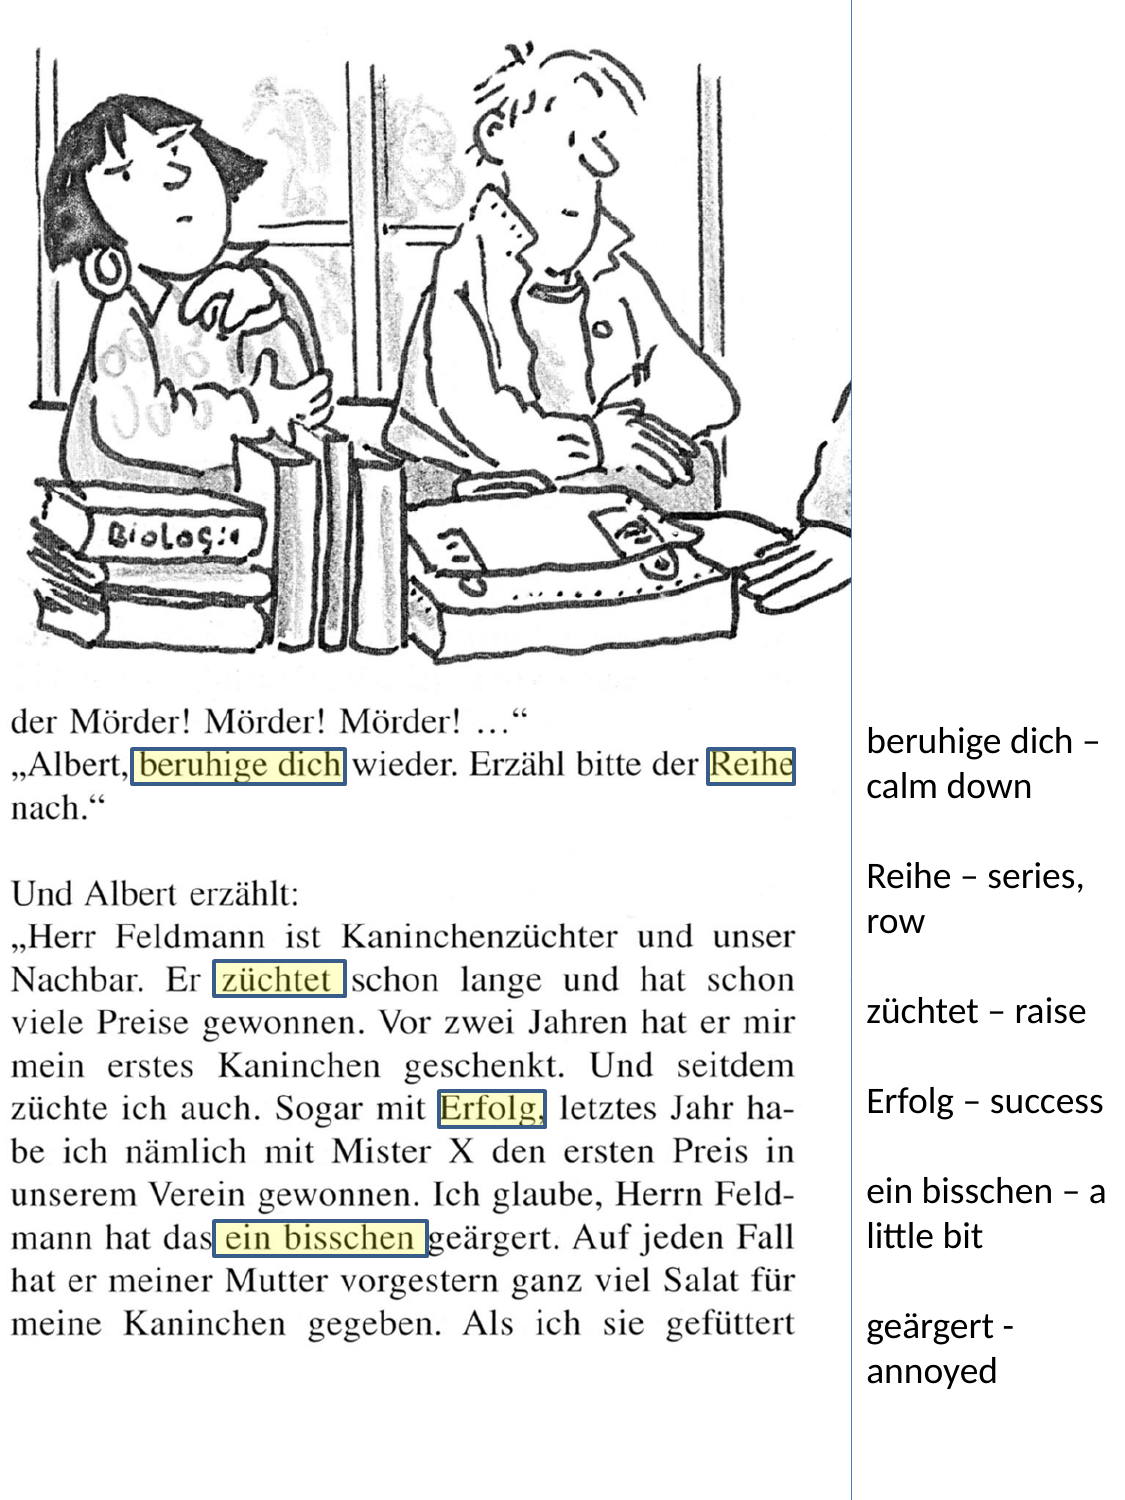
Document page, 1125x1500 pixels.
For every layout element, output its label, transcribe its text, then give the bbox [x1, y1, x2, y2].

text_box beruhige dich – calm down Reihe – series, row züchtet – raise Erfolg – success ein bisschen – a little bit geärgert - annoyed [855, 708, 1125, 1399]
picture [1, 27, 851, 1391]
